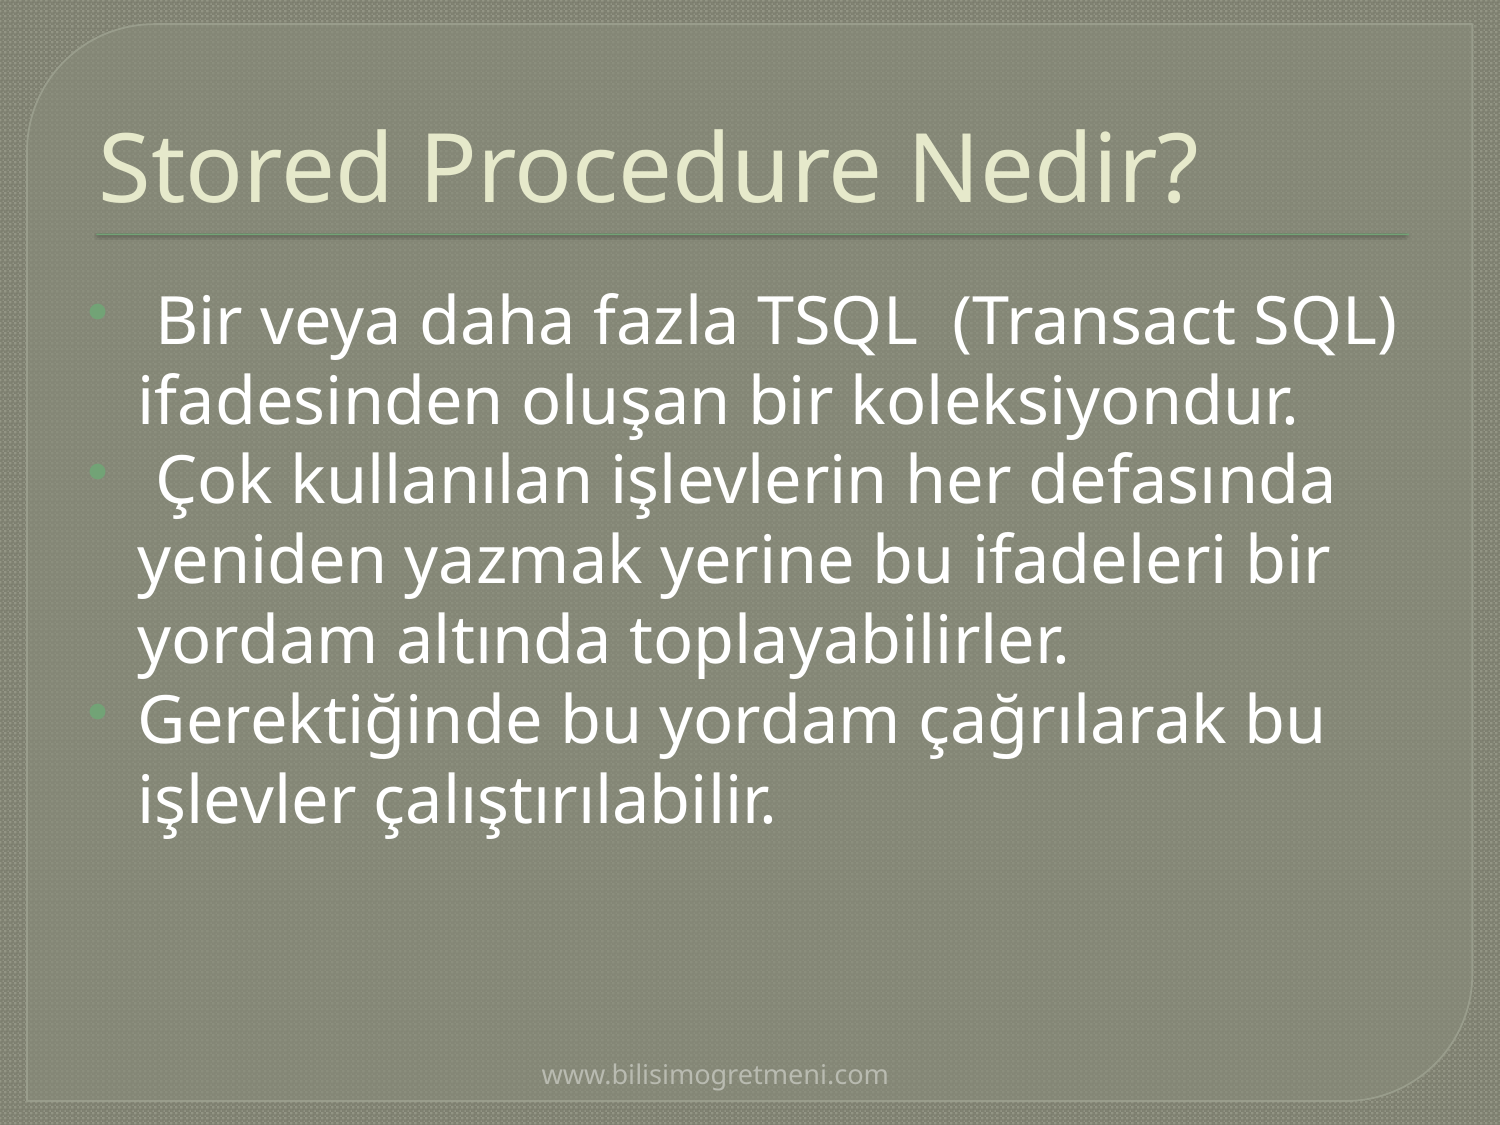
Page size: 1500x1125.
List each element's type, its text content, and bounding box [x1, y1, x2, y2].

title Stored Procedure Nedir? [75, 41, 1425, 230]
list Bir veya daha fazla TSQL (Transact SQL) ifadesinden oluşan bir koleksiyondur. Çok kullanılan işlevlerin her defasında yeniden yazmak yerine bu ifadeleri bir yordam altında toplayabilirler. Gerektiğinde bu yordam çağrılarak bu işlevler çalıştırılabilir. [75, 270, 1425, 1013]
footer www.bilisimogretmeni.com [212, 1050, 904, 1095]
